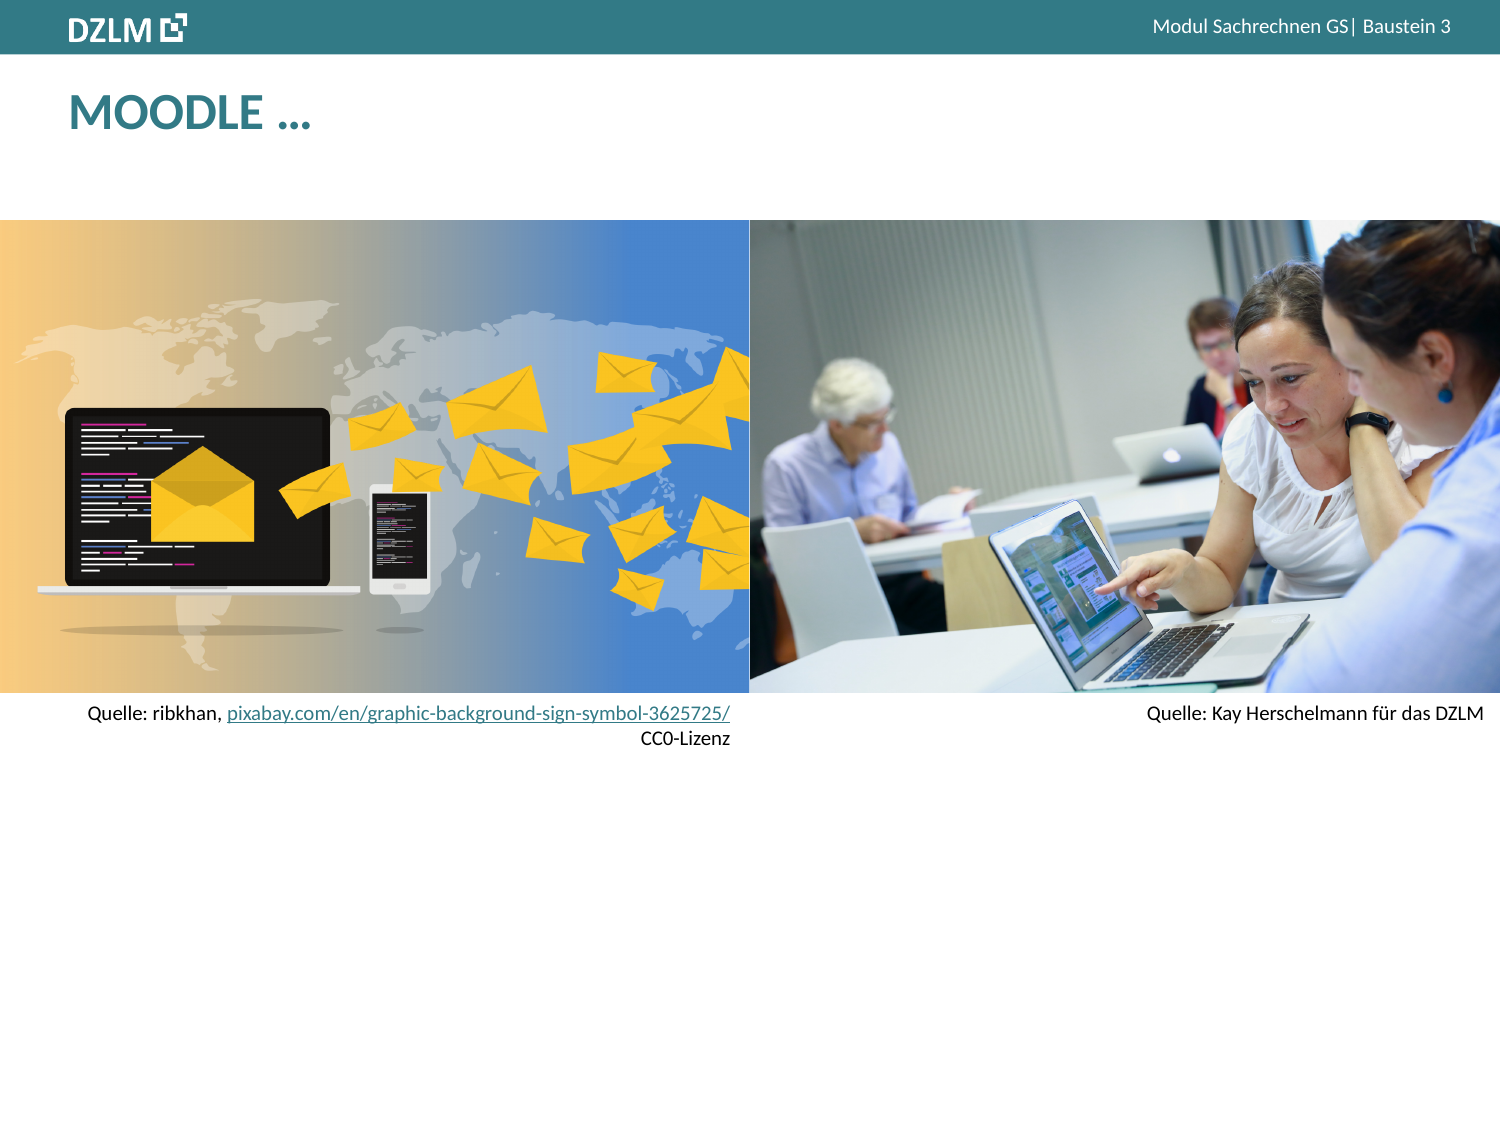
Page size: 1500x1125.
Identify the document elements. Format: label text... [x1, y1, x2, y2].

title MOODLE … [53, 68, 1500, 149]
text_box Quelle: Kay Herschelmann für das DZLM [789, 702, 1500, 733]
picture [0, 219, 1500, 693]
text_box Quelle: ribkhan, pixabay.com/en/graphic-background-sign-symbol-3625725/ CC0-Lizenz [35, 702, 746, 758]
